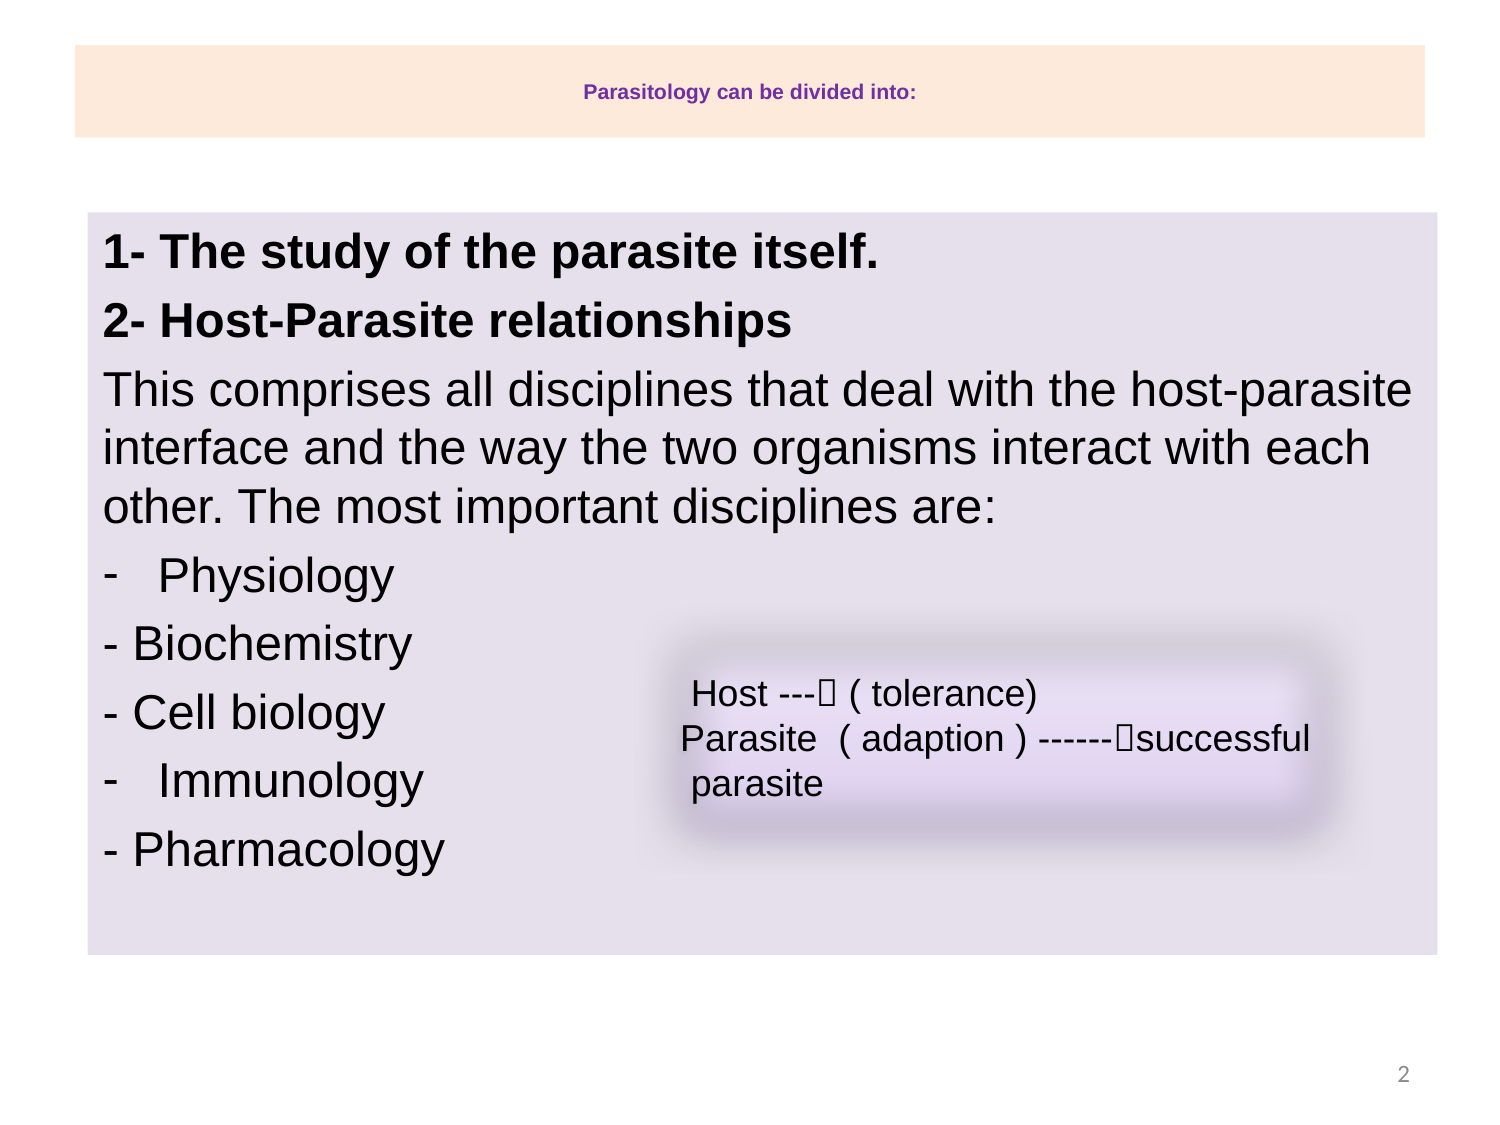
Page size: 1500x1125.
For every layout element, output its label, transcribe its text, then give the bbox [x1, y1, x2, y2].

text_box Host --- ( tolerance) Parasite ( adaption ) ------successful parasite [717, 682, 1290, 792]
title Parasitology can be divided into: [75, 45, 1425, 138]
list 1- The study of the parasite itself. 2- Host-Parasite relationships This comprises all disciplines that deal with the host-parasite interface and the way the two organisms interact with each other. The most important disciplines are: Physiology - Biochemistry - Cell biology Immunology - Pharmacology [87, 212, 1438, 955]
slide_number 2 [1074, 1042, 1425, 1103]
